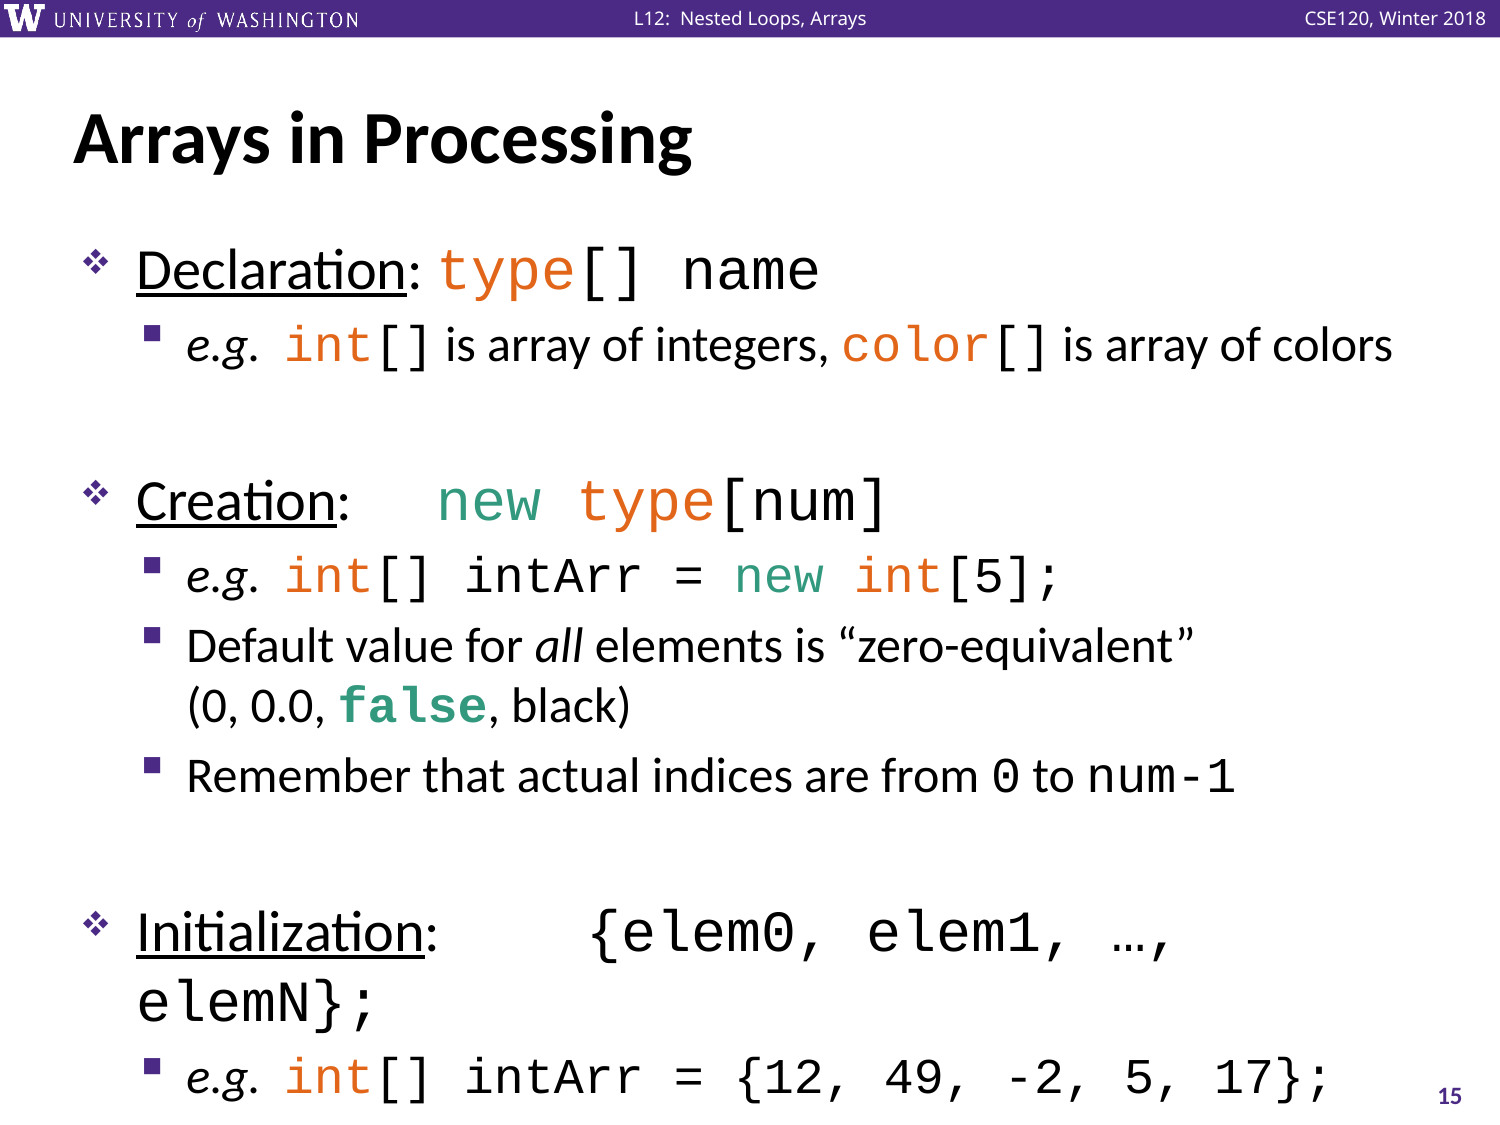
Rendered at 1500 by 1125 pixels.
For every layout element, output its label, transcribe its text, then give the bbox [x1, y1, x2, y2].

title Arrays in Processing [58, 71, 1438, 197]
list Declaration: type[] name e.g. int[] is array of integers, color[] is array of colors Creation: new type[num] e.g. int[] intArr = new int[5]; Default value for all elements is “zero-equivalent” (0, 0.0, false, black) Remember that actual indices are from 0 to num-1 Initialization: {elem0, elem1, …, elemN}; e.g. int[] intArr = {12, 49, -2, 5, 17}; [64, 223, 1438, 1040]
slide_number 15 [1400, 1065, 1500, 1125]
picture [4, 4, 358, 32]
